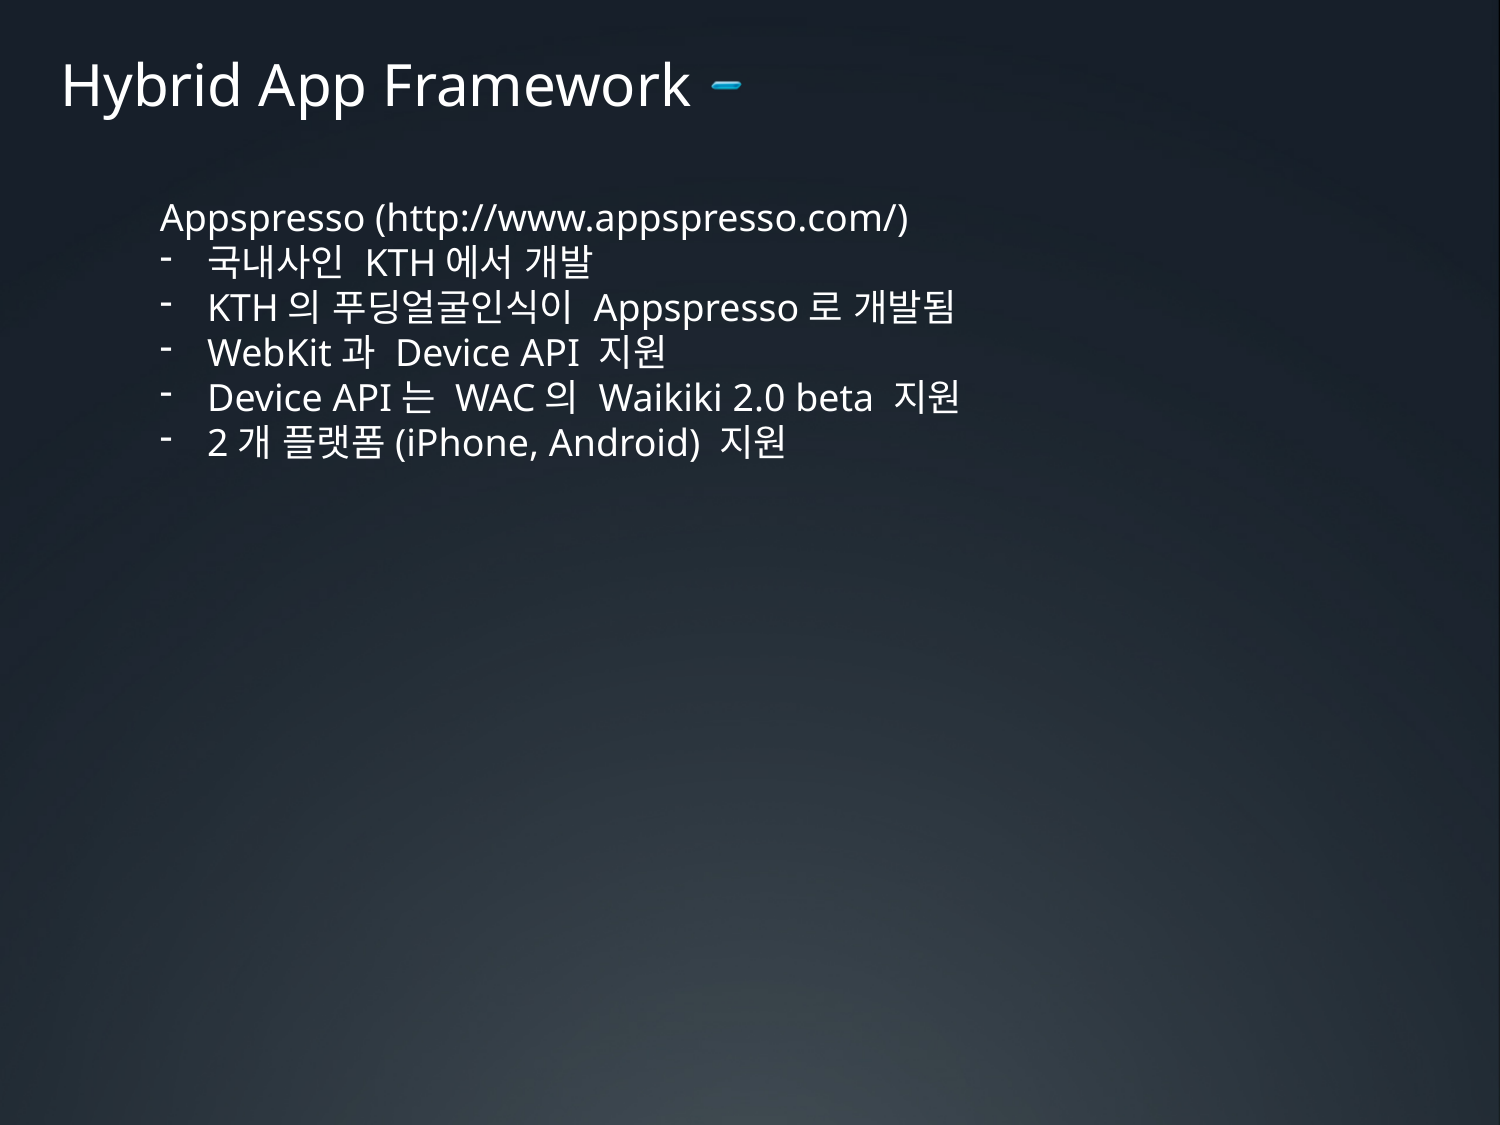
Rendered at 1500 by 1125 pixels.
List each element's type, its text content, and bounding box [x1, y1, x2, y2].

picture [0, 0, 1500, 1125]
text_box Hybrid App Framework [45, 40, 925, 126]
text_box Appspresso (http://www.appspresso.com/) 국내사인 KTH에서 개발 KTH의 푸딩얼굴인식이 Appspresso로 개발됨 WebKit과 Device API 지원 Device API는 WAC의 Waikiki 2.0 beta 지원 2개 플랫폼(iPhone, Android) 지원 [145, 186, 1345, 517]
